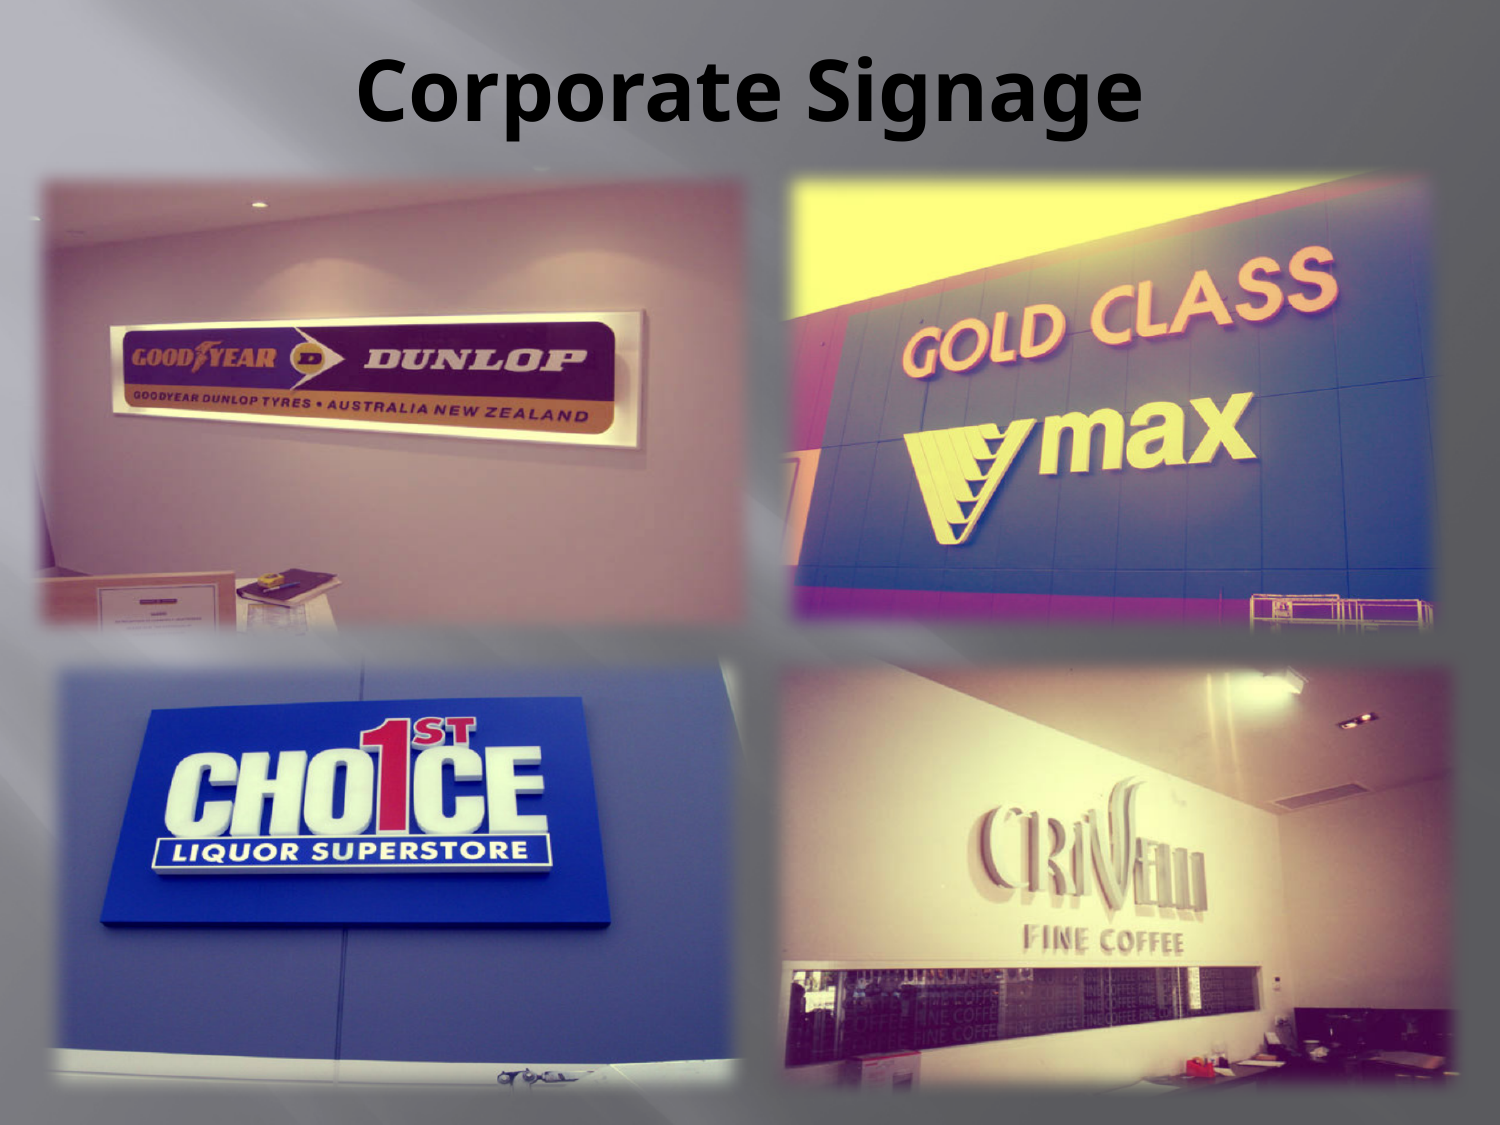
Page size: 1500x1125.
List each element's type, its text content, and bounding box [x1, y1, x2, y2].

picture [774, 162, 1451, 638]
picture [762, 649, 1470, 1101]
title Corporate Signage [75, 24, 1425, 150]
picture [39, 649, 751, 1101]
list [24, 162, 763, 642]
